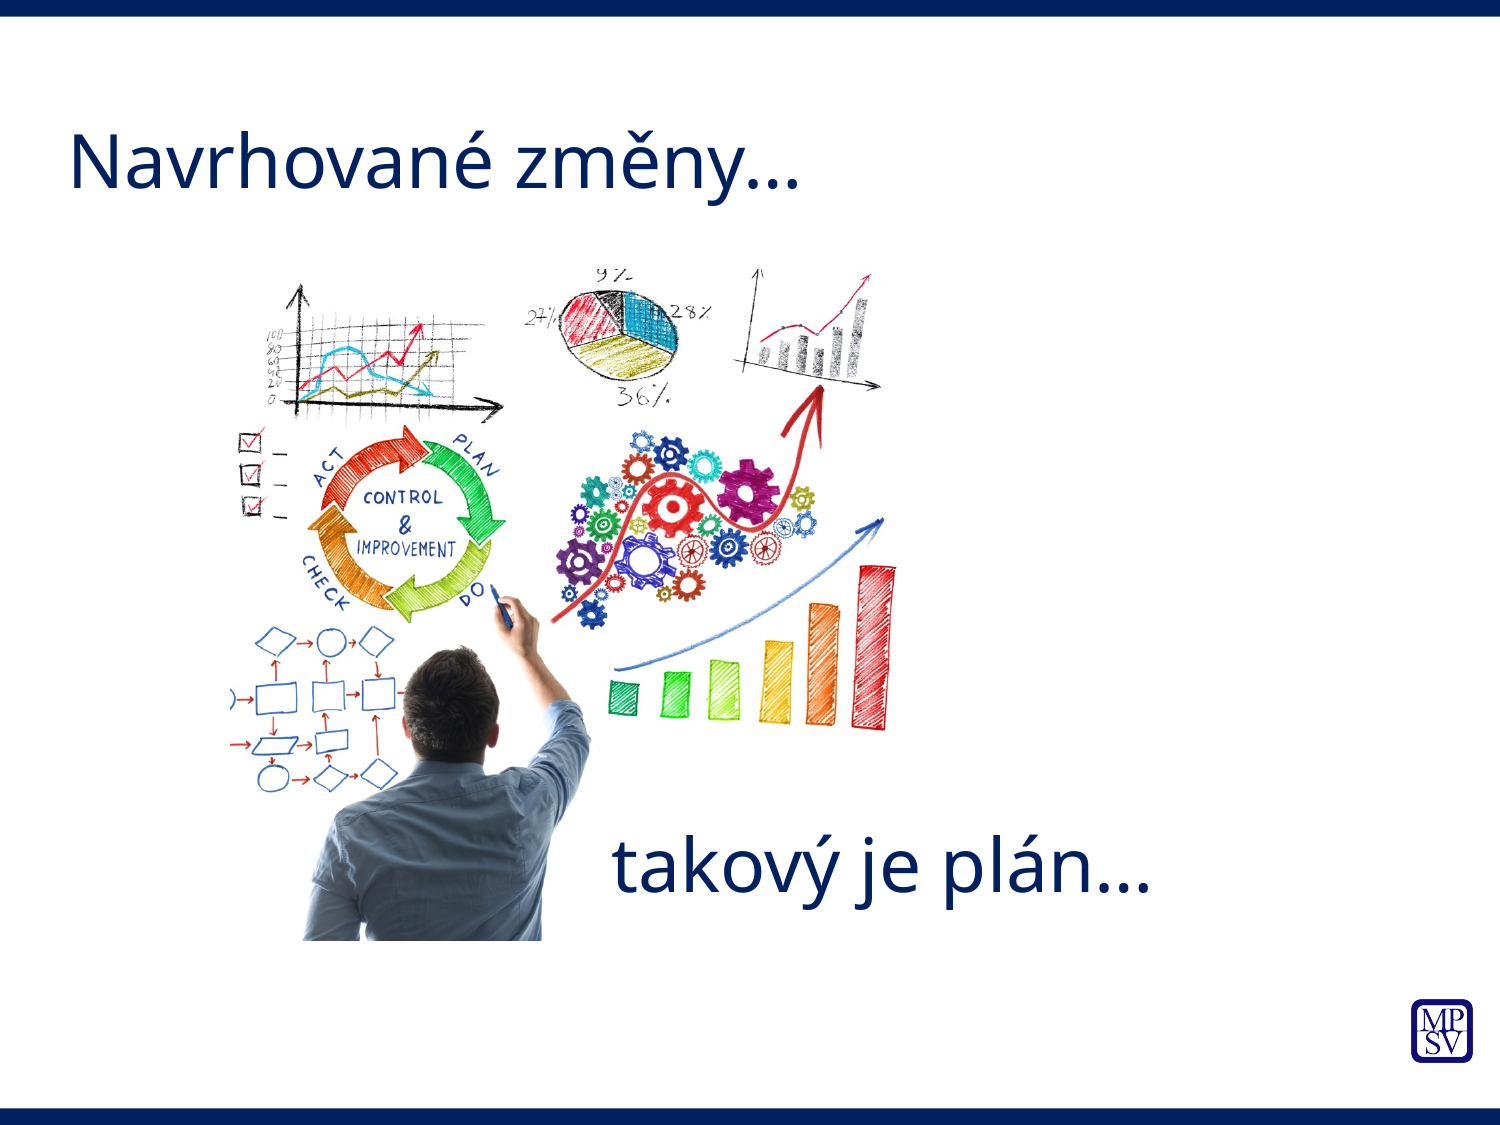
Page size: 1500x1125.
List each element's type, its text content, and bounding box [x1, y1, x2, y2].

text_box takový je plán… [908, 810, 1412, 916]
text_box Navrhované změny… [53, 105, 1453, 211]
text_box [0, 1106, 1500, 1125]
picture [229, 268, 903, 942]
picture [1411, 999, 1473, 1063]
text_box [0, 0, 1500, 19]
